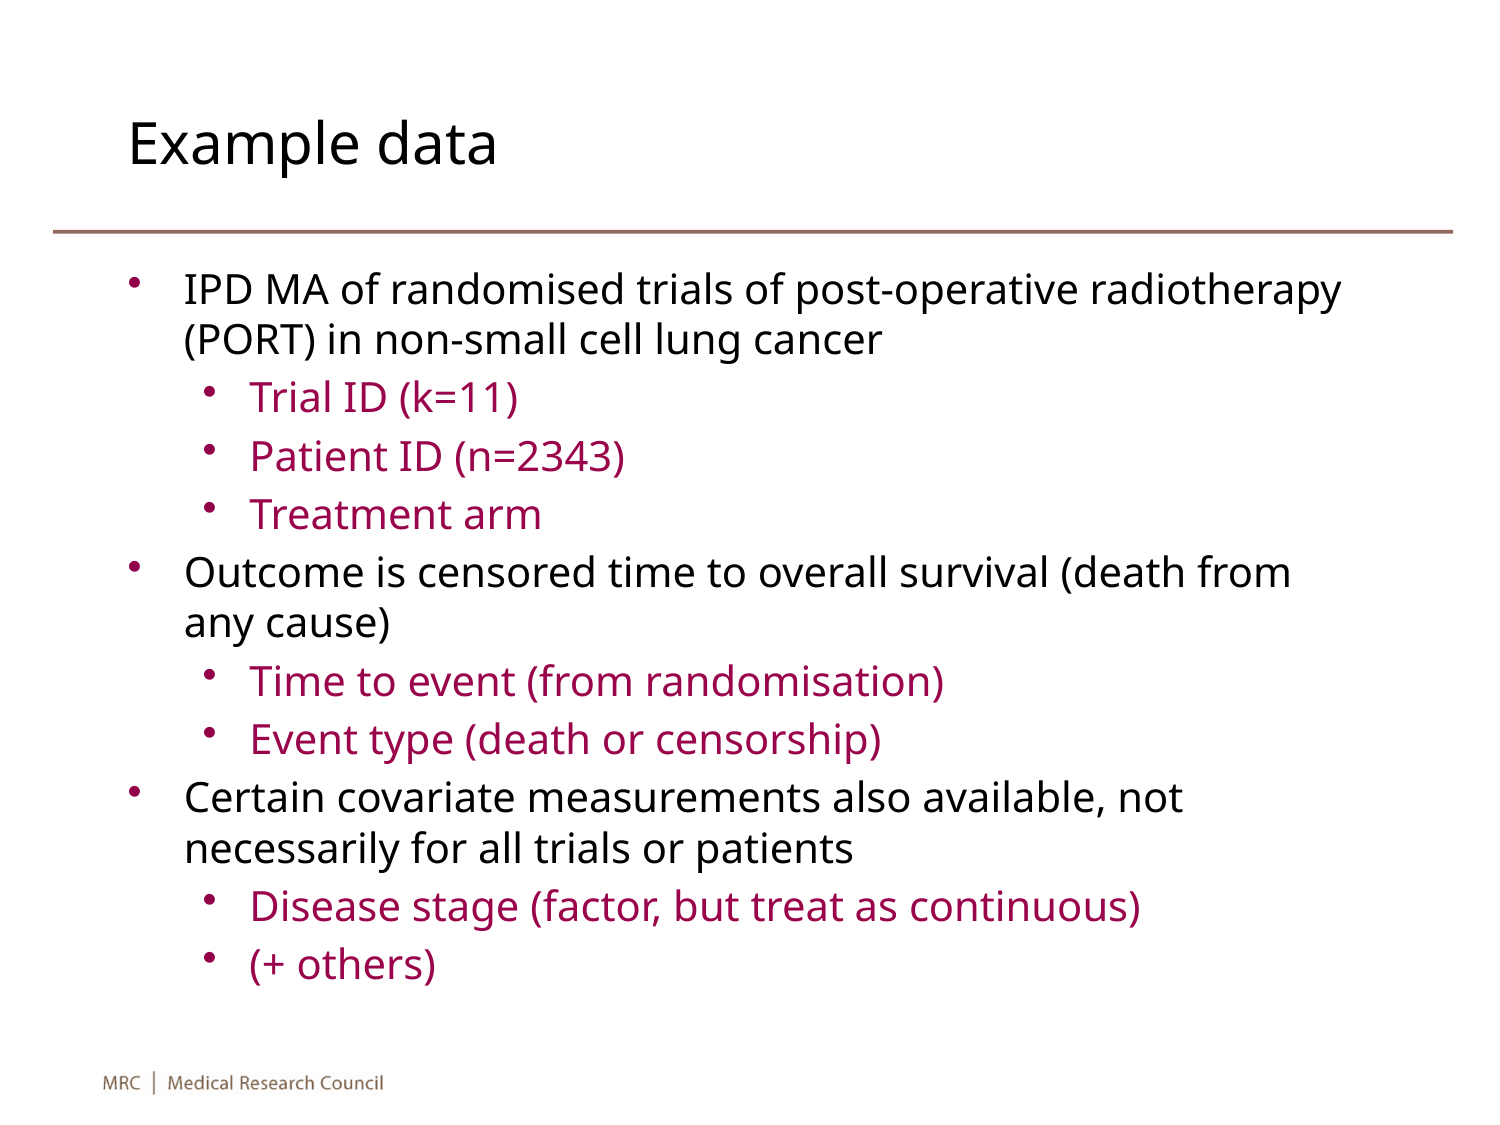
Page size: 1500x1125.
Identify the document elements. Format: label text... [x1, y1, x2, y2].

picture [100, 1070, 384, 1095]
title Example data [112, 75, 1397, 208]
list IPD MA of randomised trials of post-operative radiotherapy (PORT) in non-small cell lung cancer Trial ID (k=11) Patient ID (n=2343) Treatment arm Outcome is censored time to overall survival (death from any cause) Time to event (from randomisation) Event type (death or censorship) Certain covariate measurements also available, not necessarily for all trials or patients Disease stage (factor, but treat as continuous) (+ others) [112, 255, 1388, 1071]
